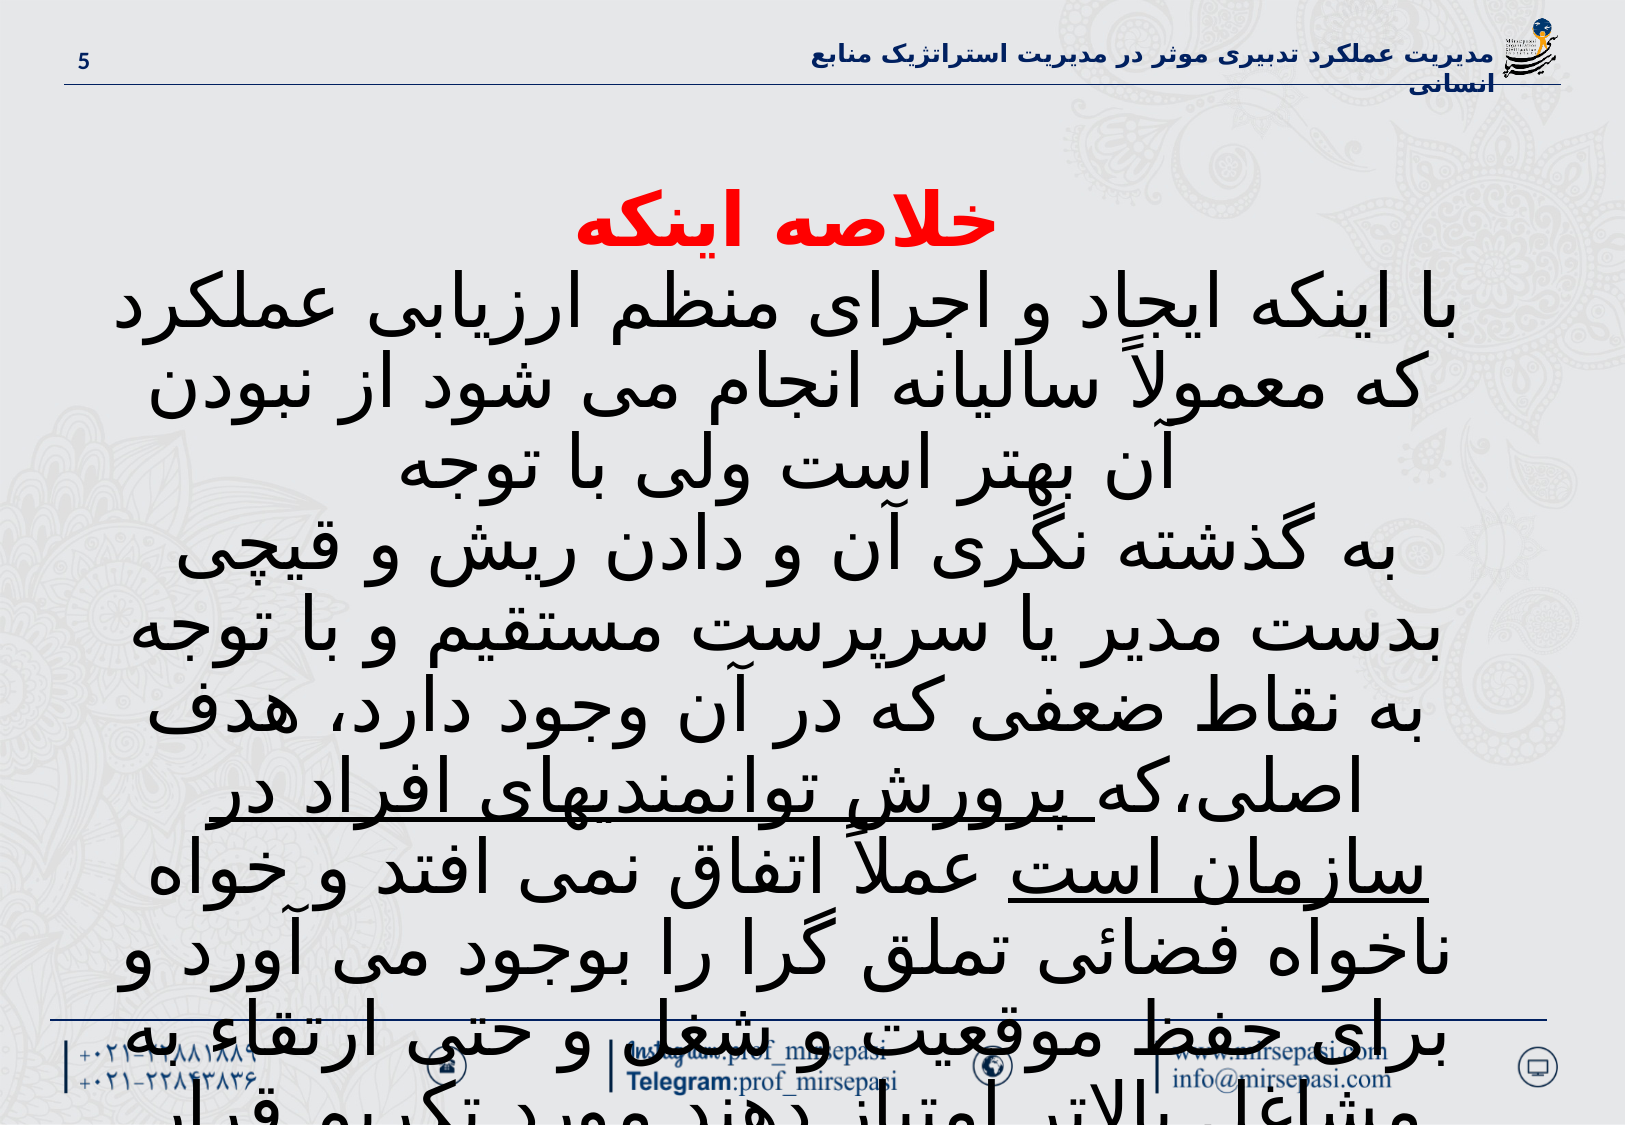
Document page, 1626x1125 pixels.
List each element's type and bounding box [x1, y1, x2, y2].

text_box [50, 1019, 1558, 1096]
picture [0, 0, 1625, 1125]
